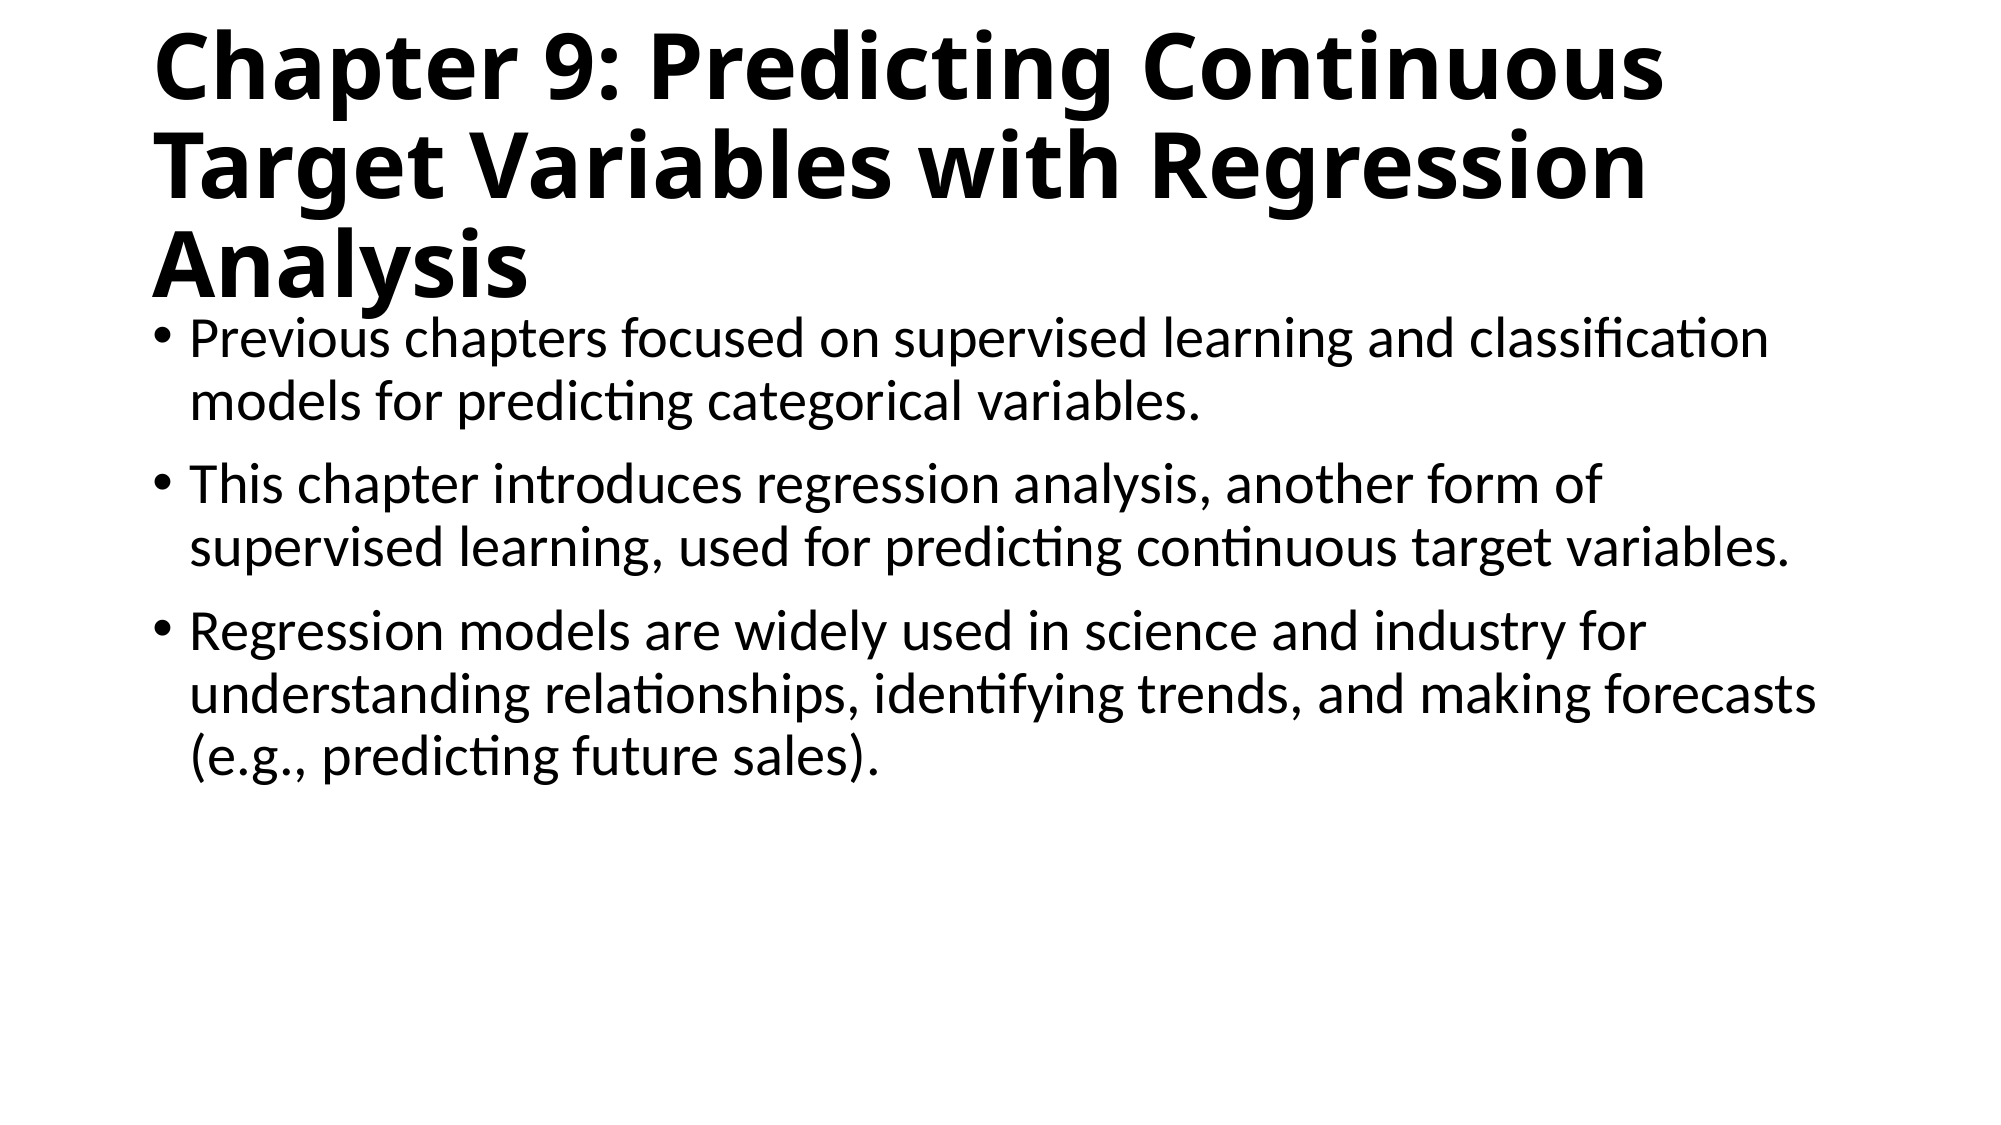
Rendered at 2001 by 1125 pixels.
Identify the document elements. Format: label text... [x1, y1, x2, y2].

list Previous chapters focused on supervised learning and classification models for predicting categorical variables. This chapter introduces regression analysis, another form of supervised learning, used for predicting continuous target variables. Regression models are widely used in science and industry for understanding relationships, identifying trends, and making forecasts (e.g., predicting future sales). [137, 299, 1863, 1014]
title Chapter 9: Predicting Continuous Target Variables with Regression Analysis [137, 59, 1863, 278]
